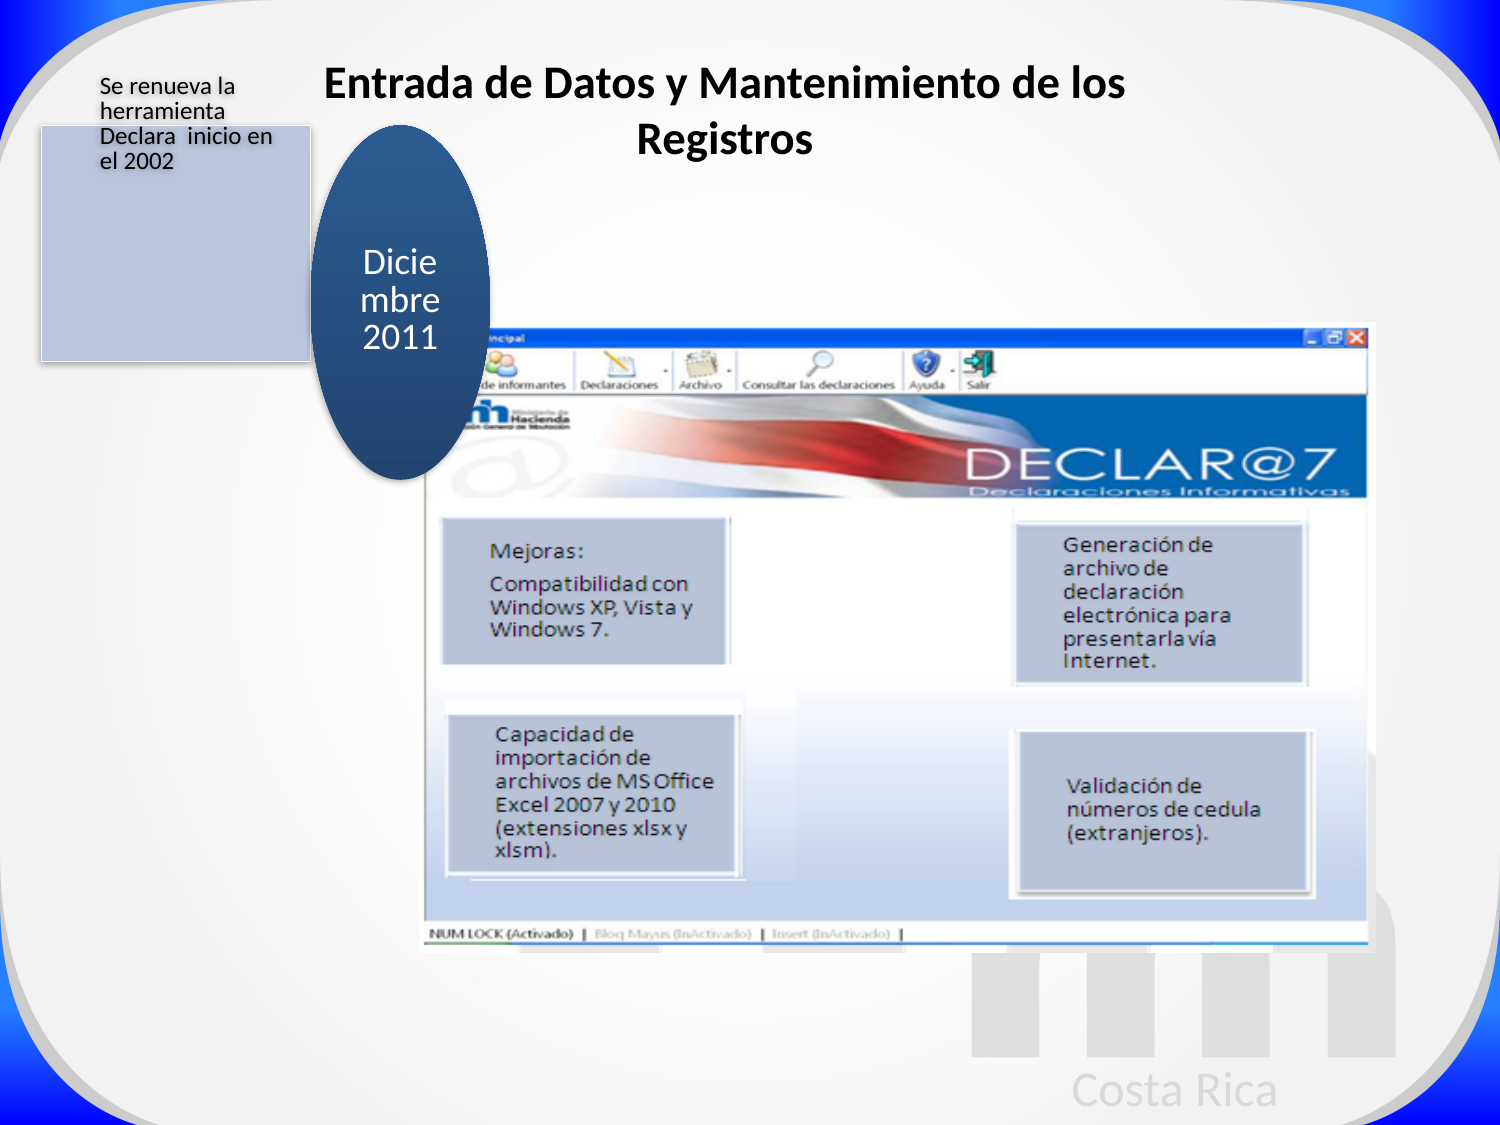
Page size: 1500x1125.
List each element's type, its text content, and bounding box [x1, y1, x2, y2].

picture [0, 0, 1500, 1125]
text_box Entrada de Datos y Mantenimiento de los Registros [263, 44, 1187, 173]
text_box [41, 125, 491, 481]
text_box Costa Rica [1056, 1049, 1341, 1124]
